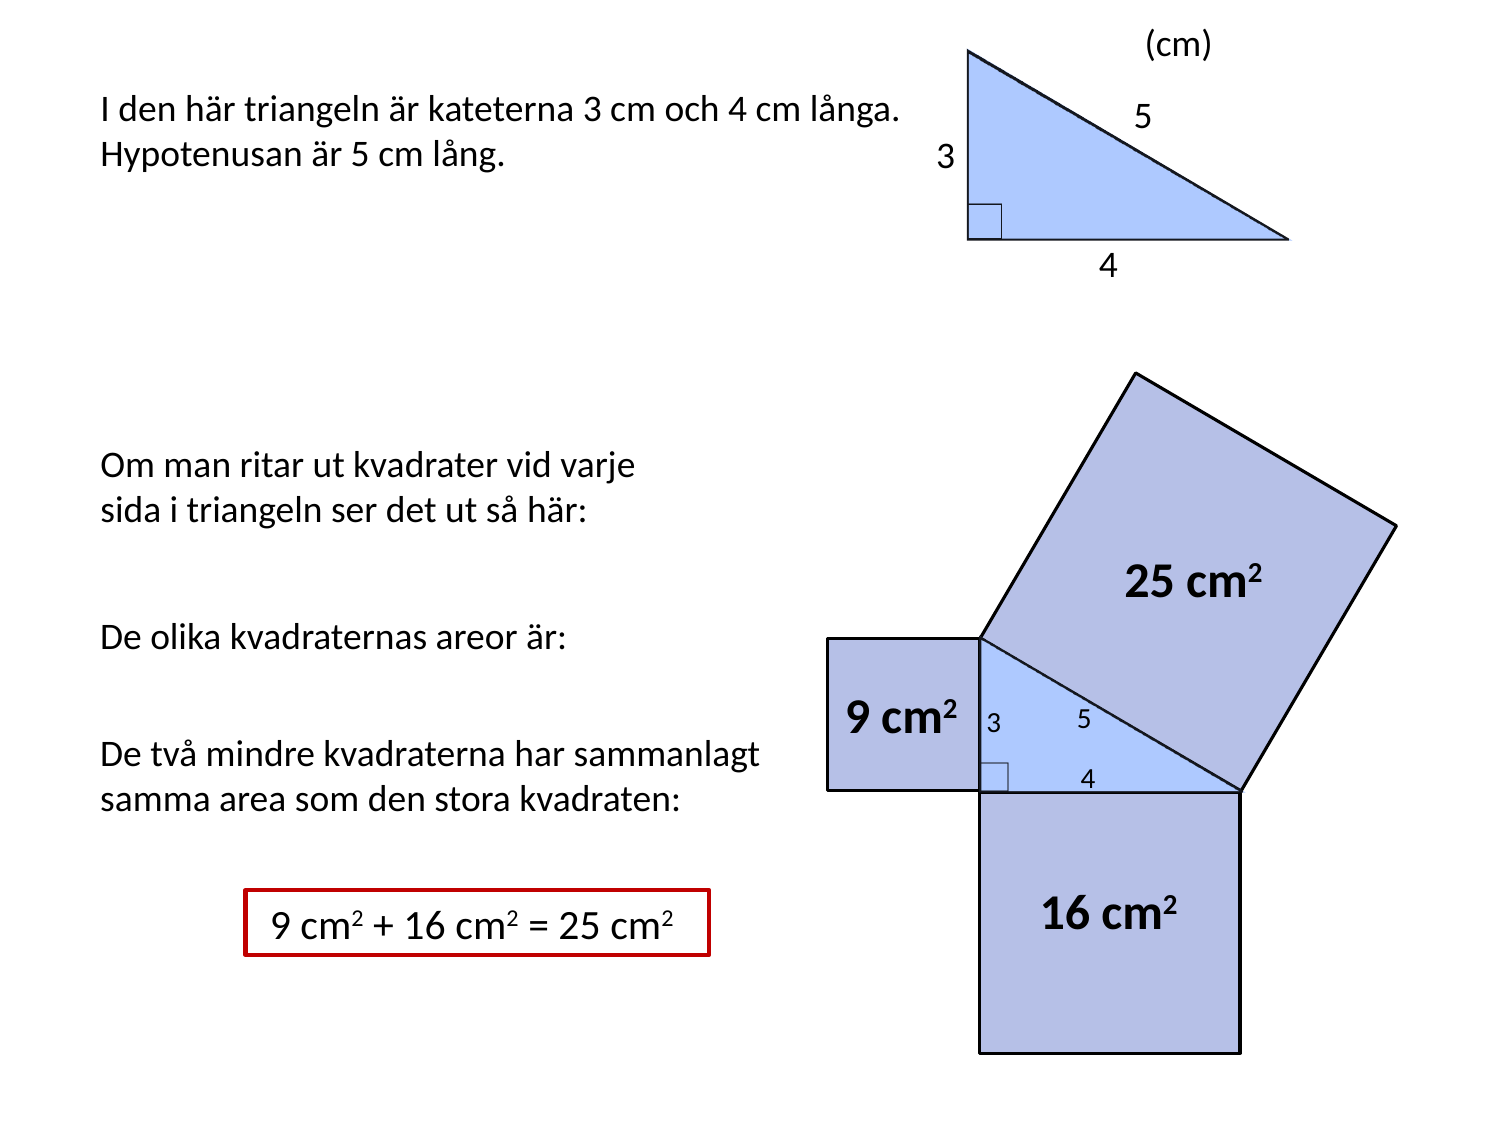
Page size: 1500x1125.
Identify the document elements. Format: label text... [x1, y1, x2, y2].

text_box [920, 11, 1293, 294]
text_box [971, 635, 1246, 803]
text_box 9 cm2 [829, 676, 966, 751]
text_box [977, 811, 1242, 1055]
text_box De två mindre kvadraterna har sammanlagt samma area som den stora kvadraten: [85, 721, 869, 827]
text_box 25 cm2 [1109, 540, 1285, 616]
text_box [980, 370, 1399, 780]
text_box [826, 637, 968, 792]
text_box 9 cm2 + 16 cm2 = 25 cm2 [243, 888, 711, 957]
text_box 16 cm2 [1024, 872, 1201, 947]
text_box Om man ritar ut kvadrater vid varje sida i triangeln ser det ut så här: [85, 433, 686, 538]
text_box De olika kvadraternas areor är: [85, 604, 662, 665]
text_box I den här triangeln är kateterna 3 cm och 4 cm långa. Hypotenusan är 5 cm lång. [85, 76, 915, 182]
